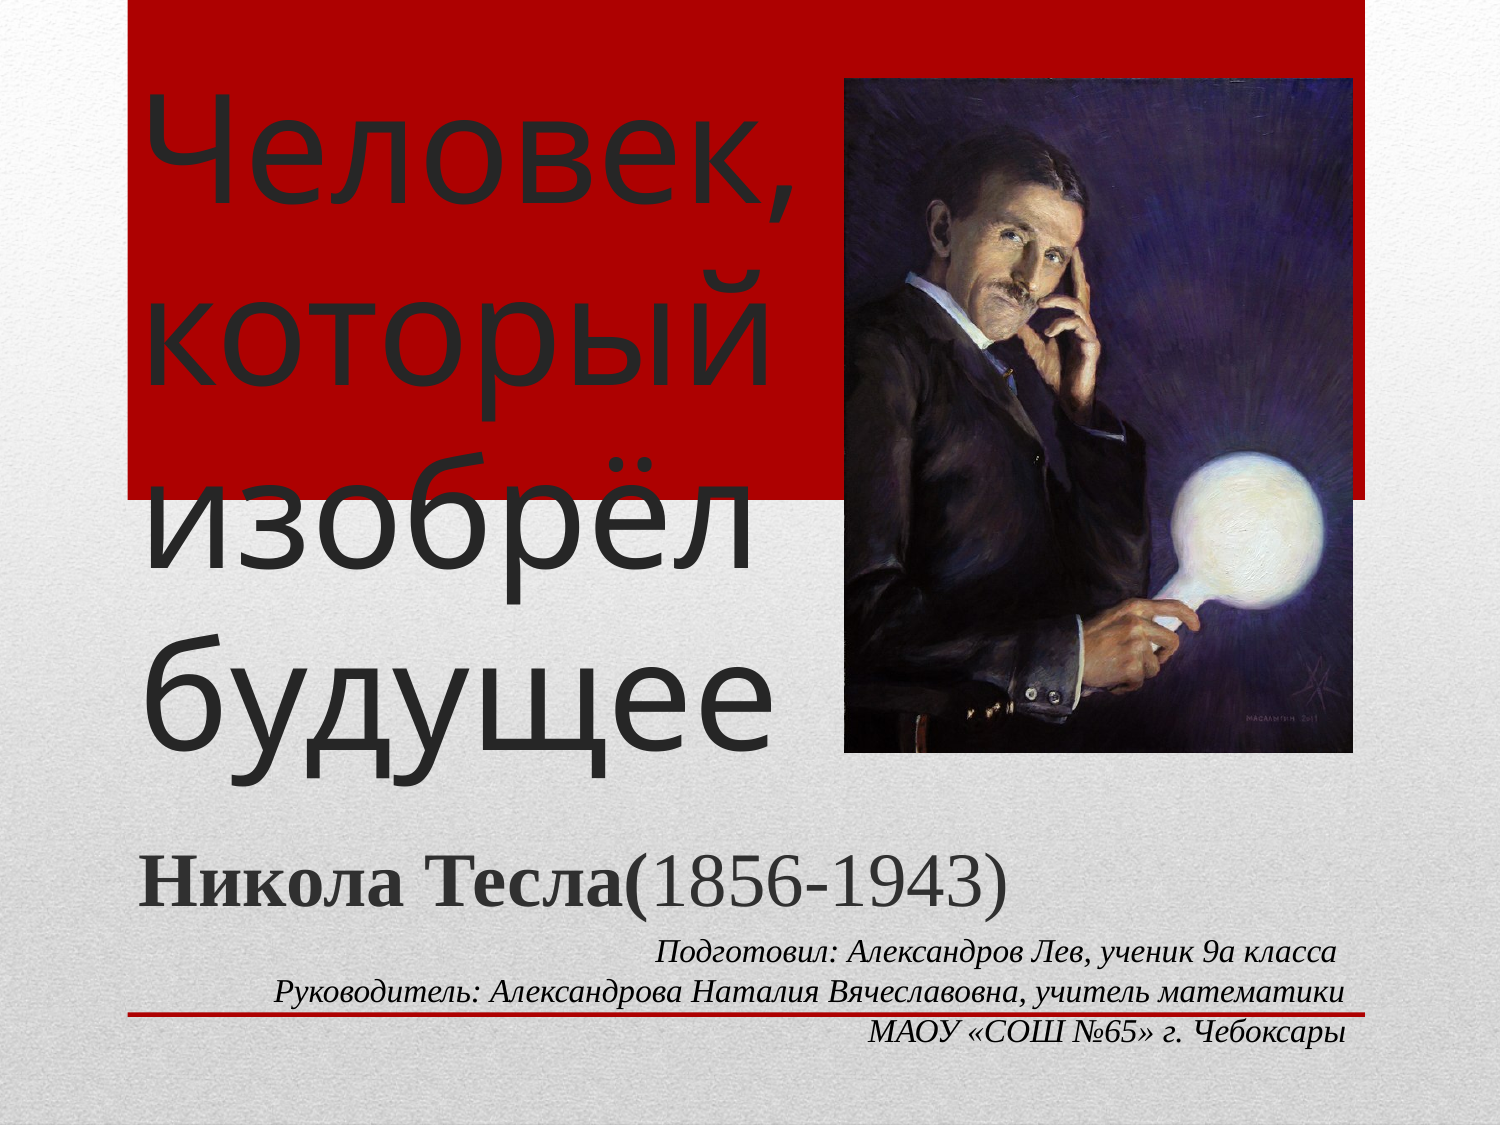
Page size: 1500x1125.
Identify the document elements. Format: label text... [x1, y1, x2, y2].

picture [843, 77, 1354, 754]
title Человек, который изобрёл будущее [123, 538, 1362, 789]
text_box Подготовил: Александров Лев, ученик 9а класса Руководитель: Александрова Наталия Вячеславовна, учитель математики МАОУ «СОШ №65» г. Чебоксары [123, 922, 1362, 1057]
subtitle Никола Тесла(1856-1943) [123, 822, 1249, 922]
